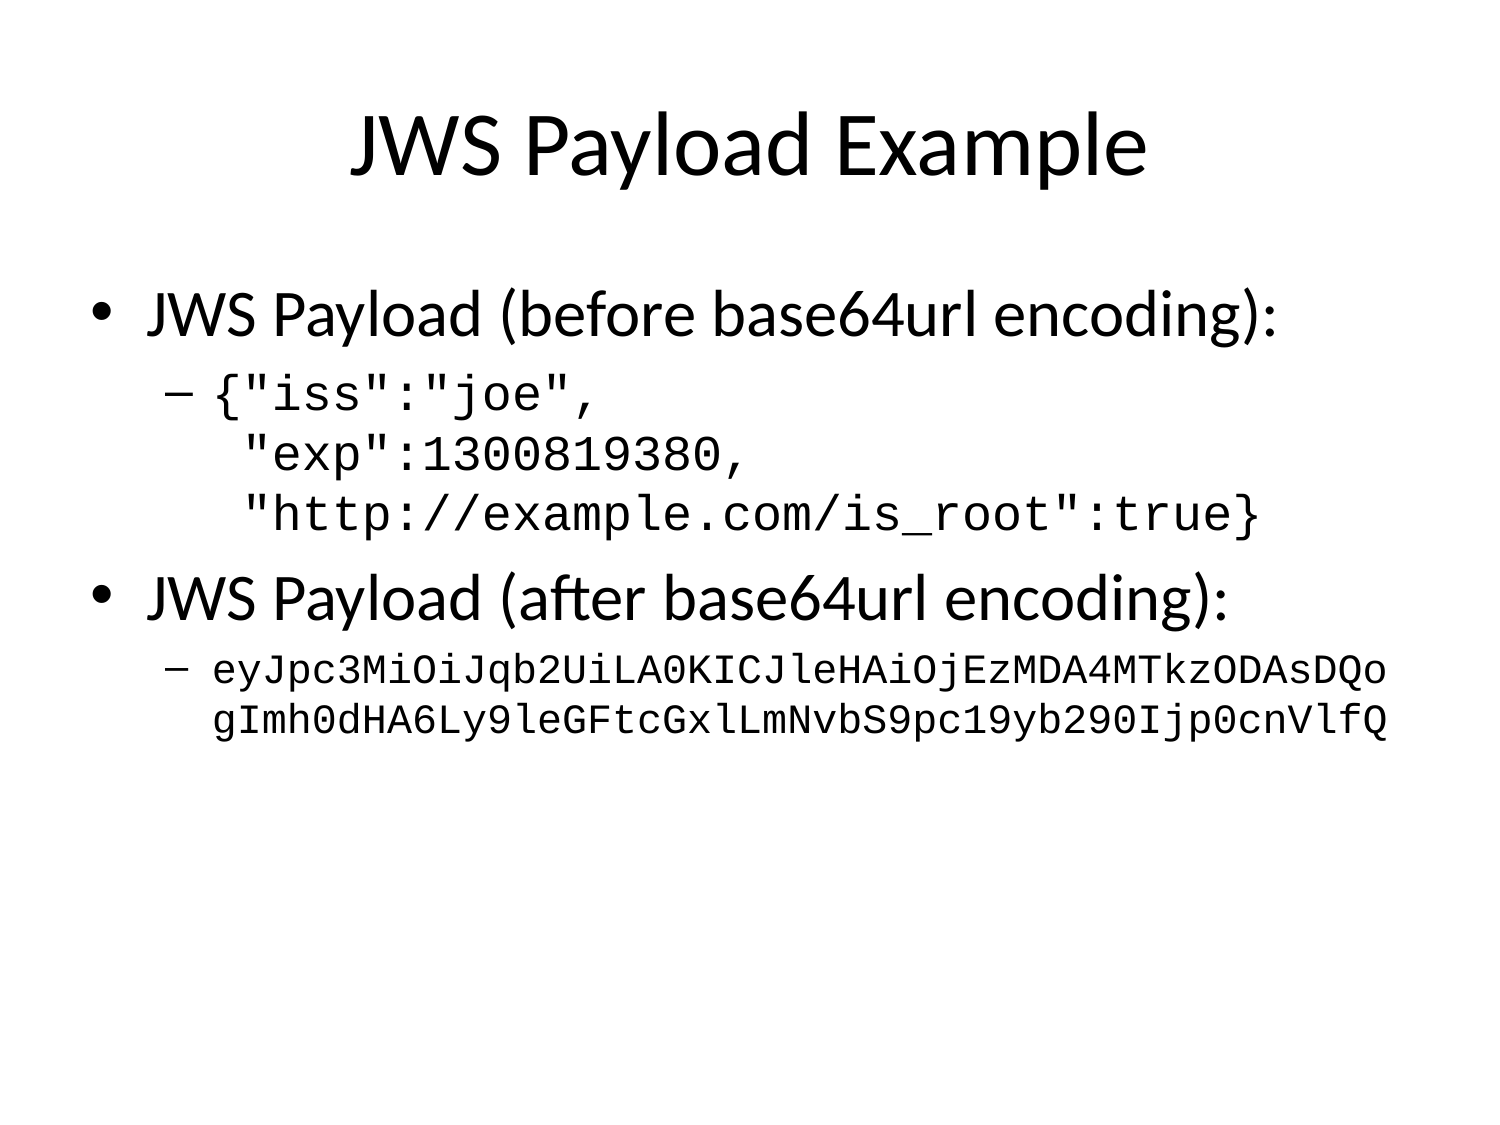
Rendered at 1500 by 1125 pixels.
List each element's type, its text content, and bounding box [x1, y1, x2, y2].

list JWS Payload (before base64url encoding): {"iss":"joe", "exp":1300819380, "http://example.com/is_root":true} JWS Payload (after base64url encoding): eyJpc3MiOiJqb2UiLA0KICJleHAiOjEzMDA4MTkzODAsDQogImh0dHA6Ly9leGFtcGxlLmNvbS9pc19yb290Ijp0cnVlfQ [75, 262, 1425, 1005]
title JWS Payload Example [75, 45, 1425, 233]
